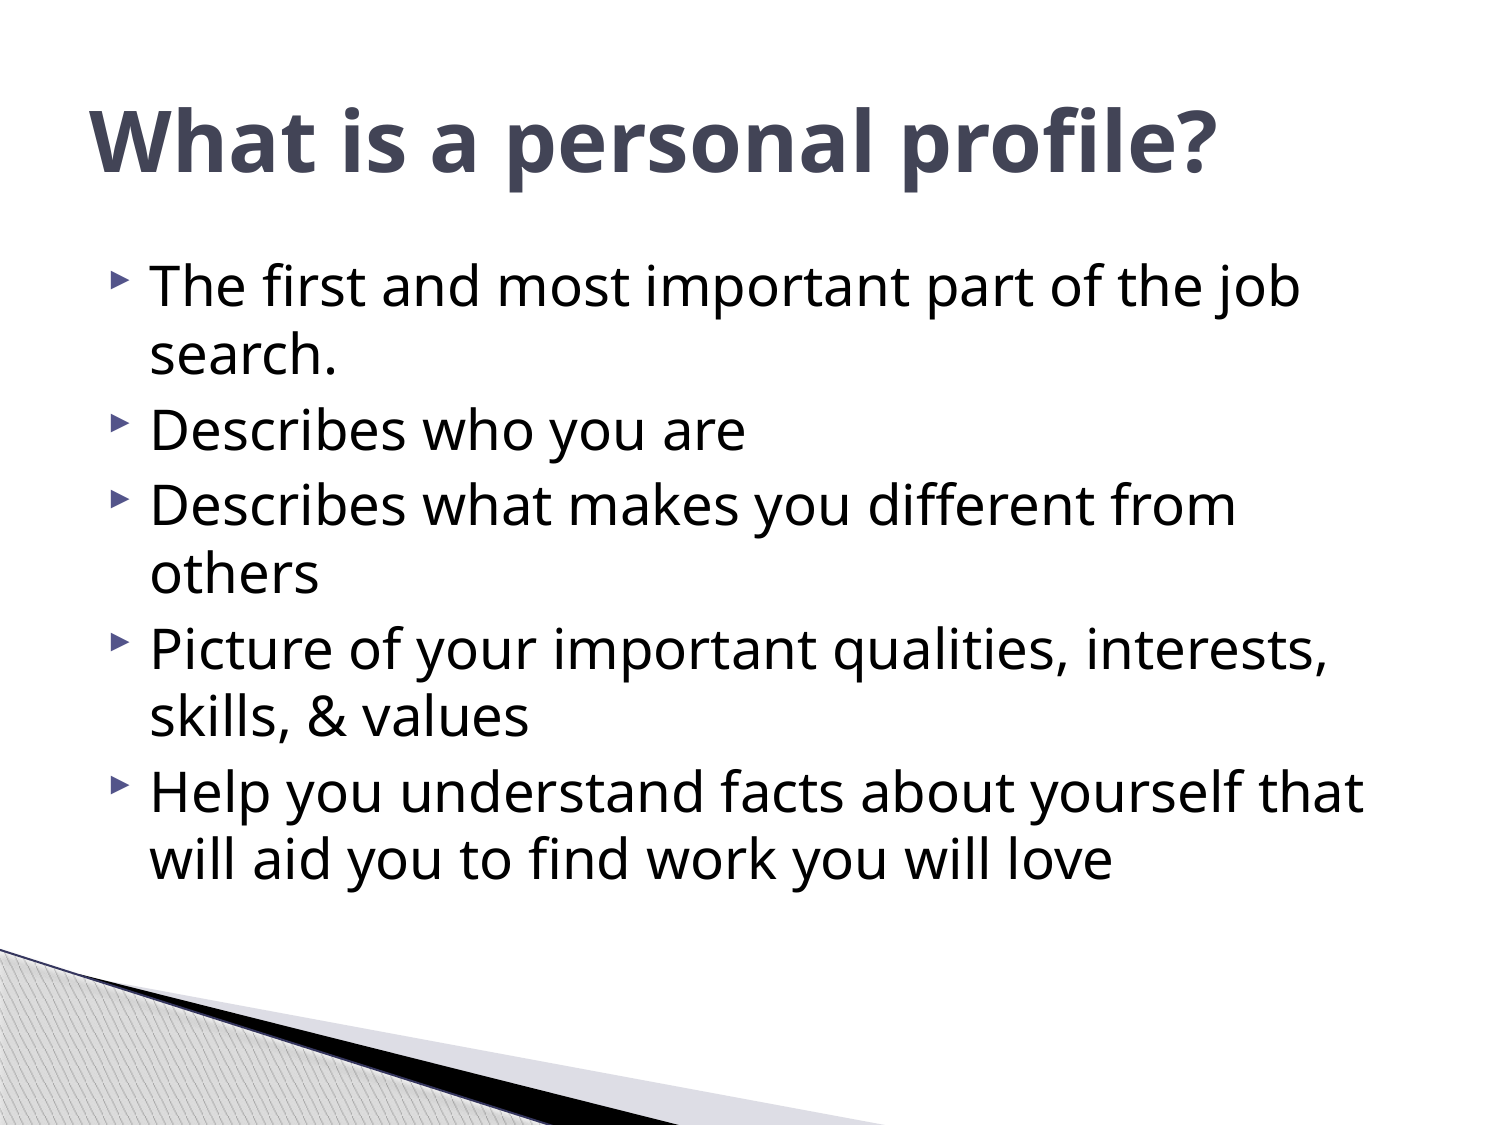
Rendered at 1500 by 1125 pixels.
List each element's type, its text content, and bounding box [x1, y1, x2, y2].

title What is a personal profile? [75, 45, 1425, 233]
list The first and most important part of the job search. Describes who you are Describes what makes you different from others Picture of your important qualities, interests, skills, & values Help you understand facts about yourself that will aid you to find work you will love [75, 243, 1425, 986]
